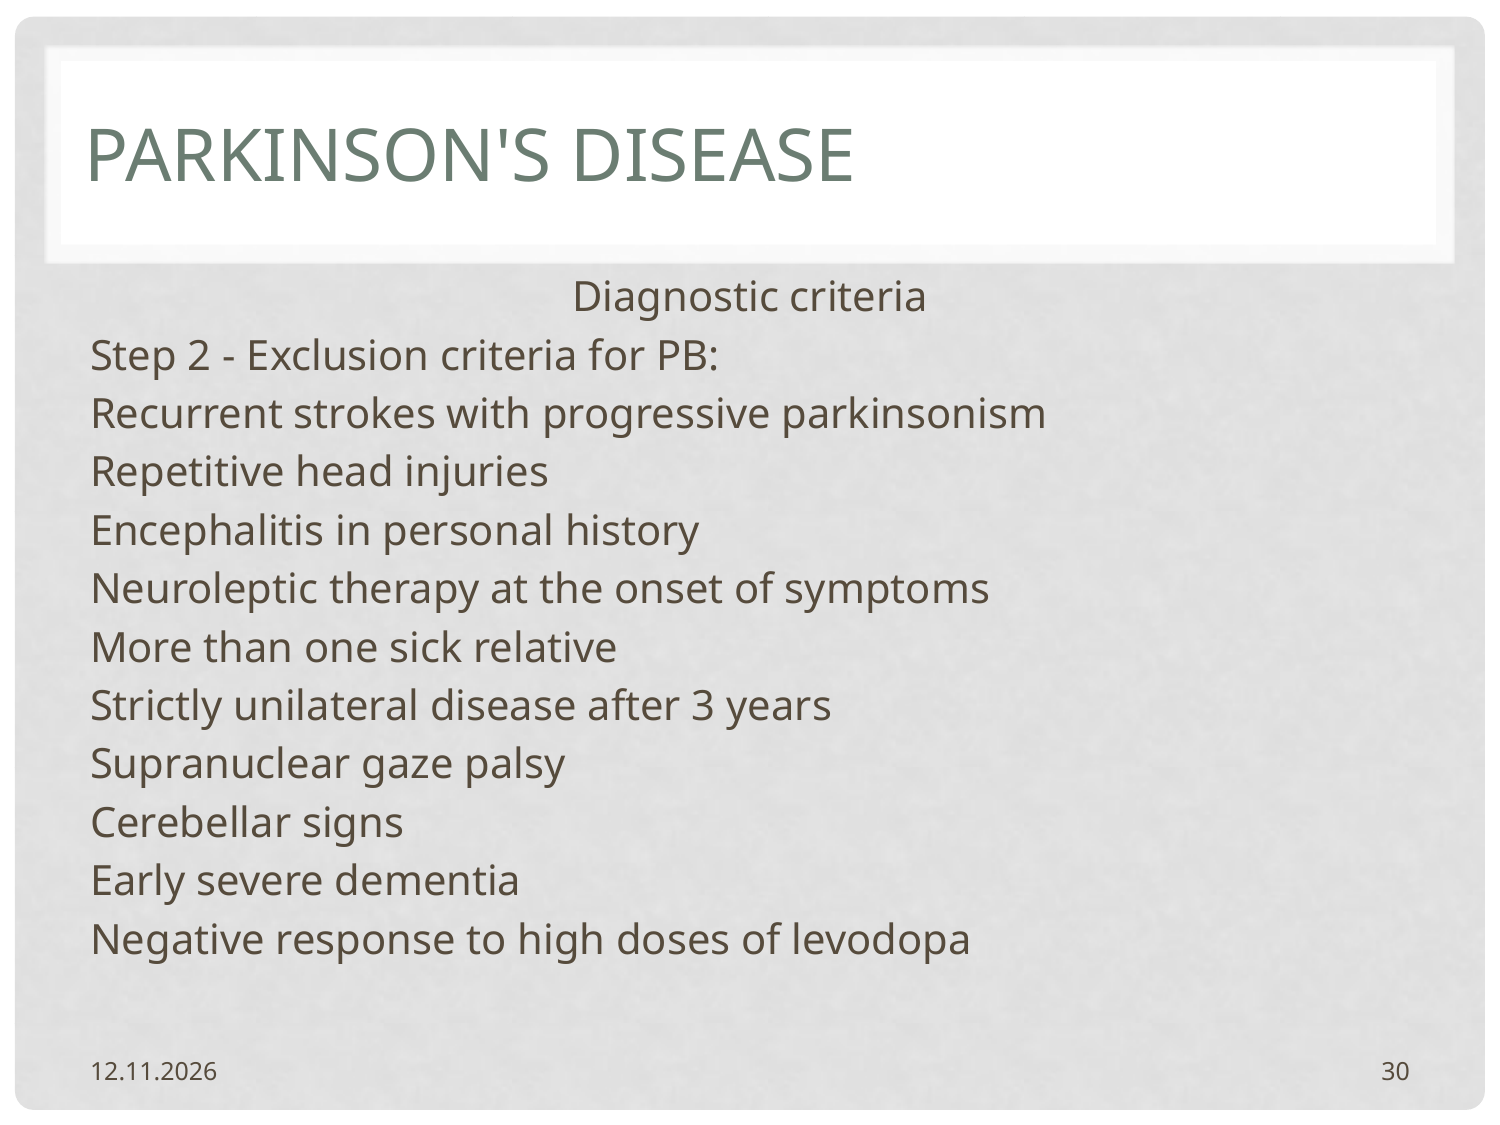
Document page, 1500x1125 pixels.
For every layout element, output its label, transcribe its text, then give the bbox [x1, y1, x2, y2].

title PARKINSON'S DISEASE [69, 66, 1425, 238]
list Diagnostic criteria Step 2 - Exclusion criteria for PB: Recurrent strokes with progressive parkinsonism Repetitive head injuries Encephalitis in personal history Neuroleptic therapy at the onset of symptoms More than one sick relative Strictly unilateral disease after 3 years Supranuclear gaze palsy Cerebellar signs Early severe dementia Negative response to high doses of levodopa [75, 262, 1425, 1088]
slide_number 30 [1074, 1042, 1425, 1103]
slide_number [75, 1042, 425, 1103]
